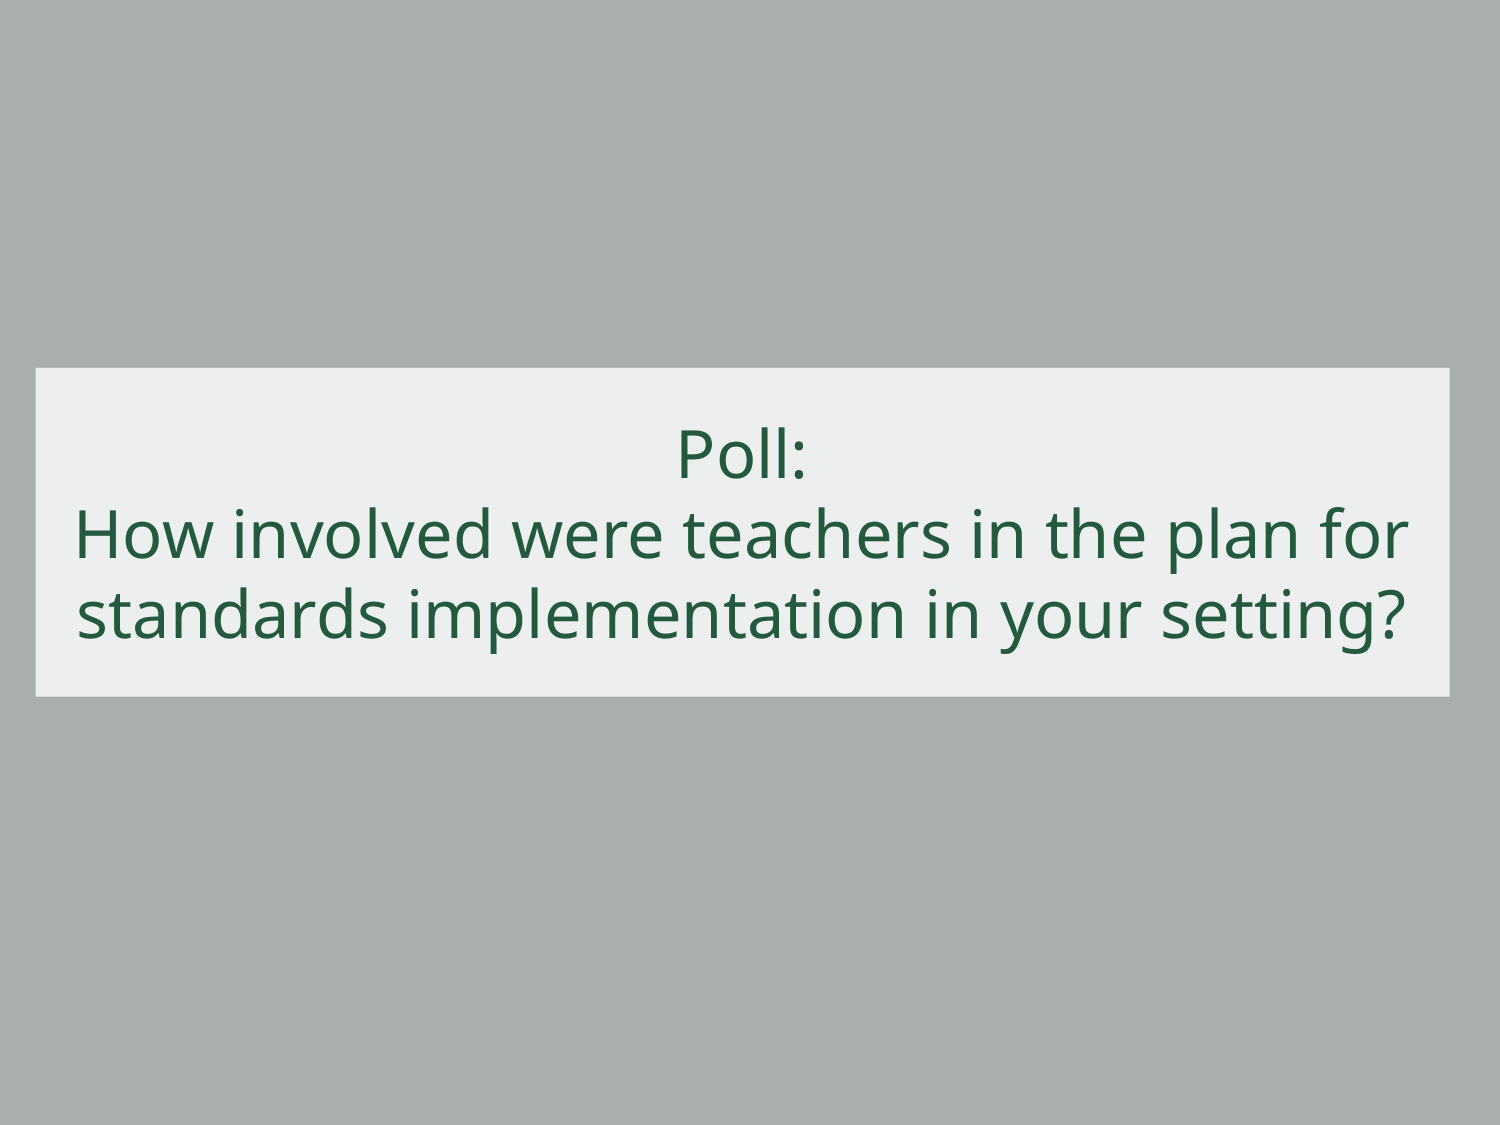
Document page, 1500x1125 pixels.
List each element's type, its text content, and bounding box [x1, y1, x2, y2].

title Poll: How involved were teachers in the plan for standards implementation in your setting? [35, 367, 1450, 697]
